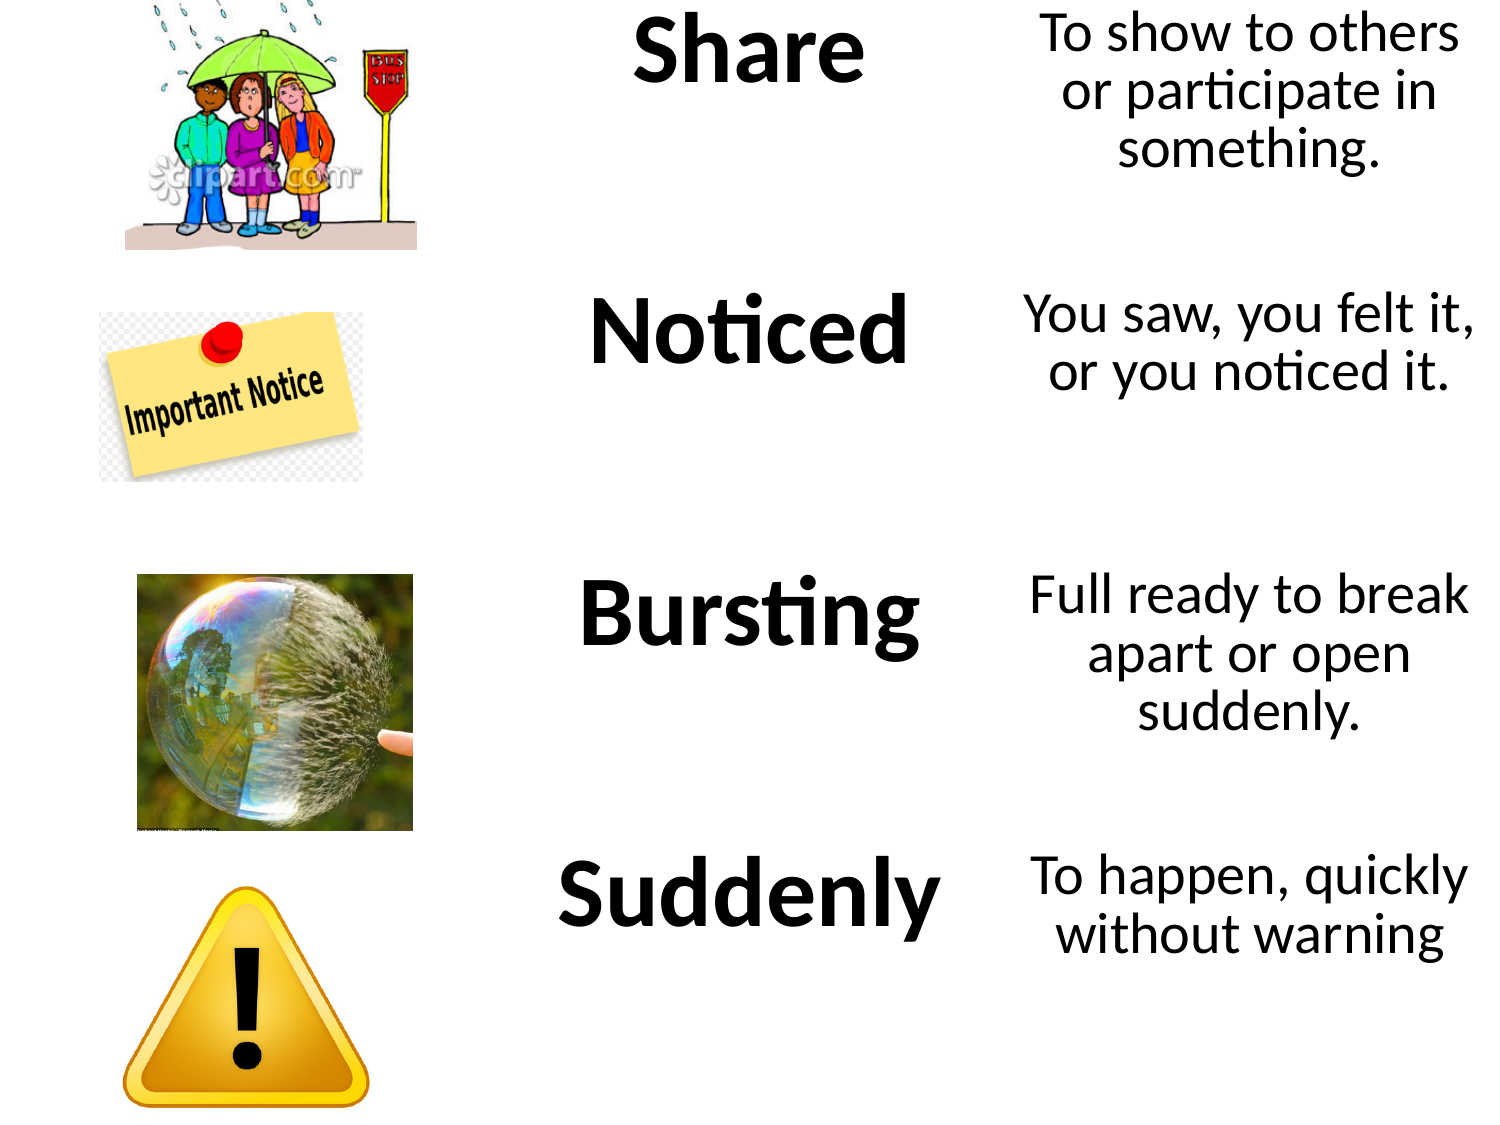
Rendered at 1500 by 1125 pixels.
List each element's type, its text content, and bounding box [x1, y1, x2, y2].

picture [137, 574, 413, 832]
table_cell To happen, quickly without warning [1000, 844, 1500, 1125]
table_cell [0, 562, 500, 844]
table_cell [0, 844, 500, 1125]
picture [99, 312, 363, 483]
table_cell Noticed [500, 281, 1000, 562]
table_cell Full ready to break apart or open suddenly. [1000, 562, 1500, 844]
table_cell Bursting [500, 562, 1000, 844]
picture [124, 0, 417, 251]
table_header [0, 0, 500, 281]
table_cell You saw, you felt it, or you noticed it. [1000, 281, 1500, 562]
table_header To show to others or participate in something. [1000, 0, 1500, 281]
table_cell Suddenly [500, 844, 1000, 1125]
table_cell [0, 281, 500, 562]
picture [87, 870, 402, 1125]
table_header Share [500, 0, 1000, 281]
